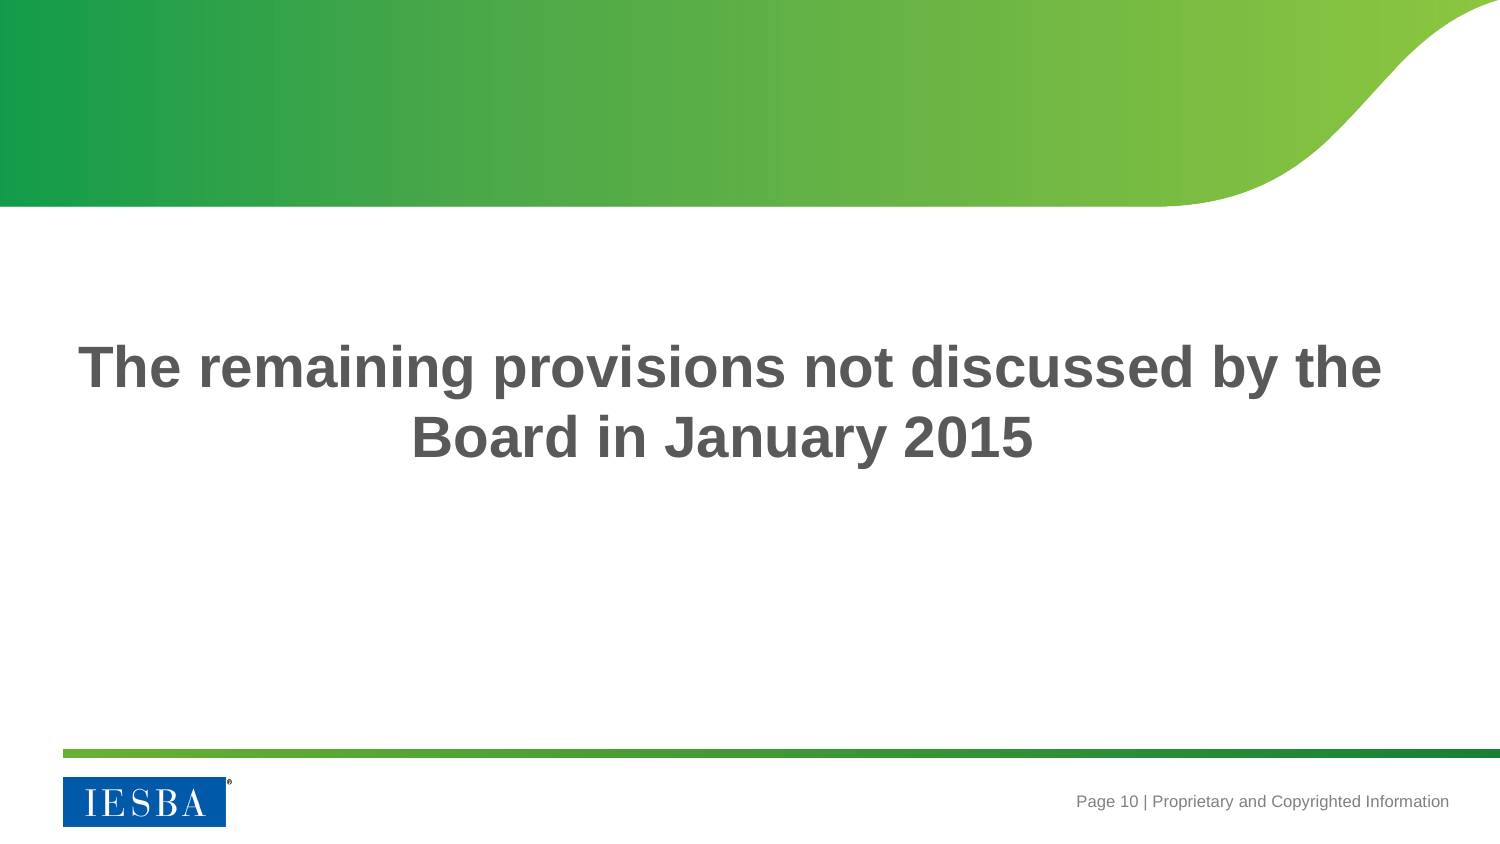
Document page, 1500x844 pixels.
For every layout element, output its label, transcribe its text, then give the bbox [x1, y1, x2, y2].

list The remaining provisions not discussed by the Board in January 2015 [37, 321, 1425, 560]
picture [63, 777, 232, 827]
picture [0, 0, 1500, 207]
